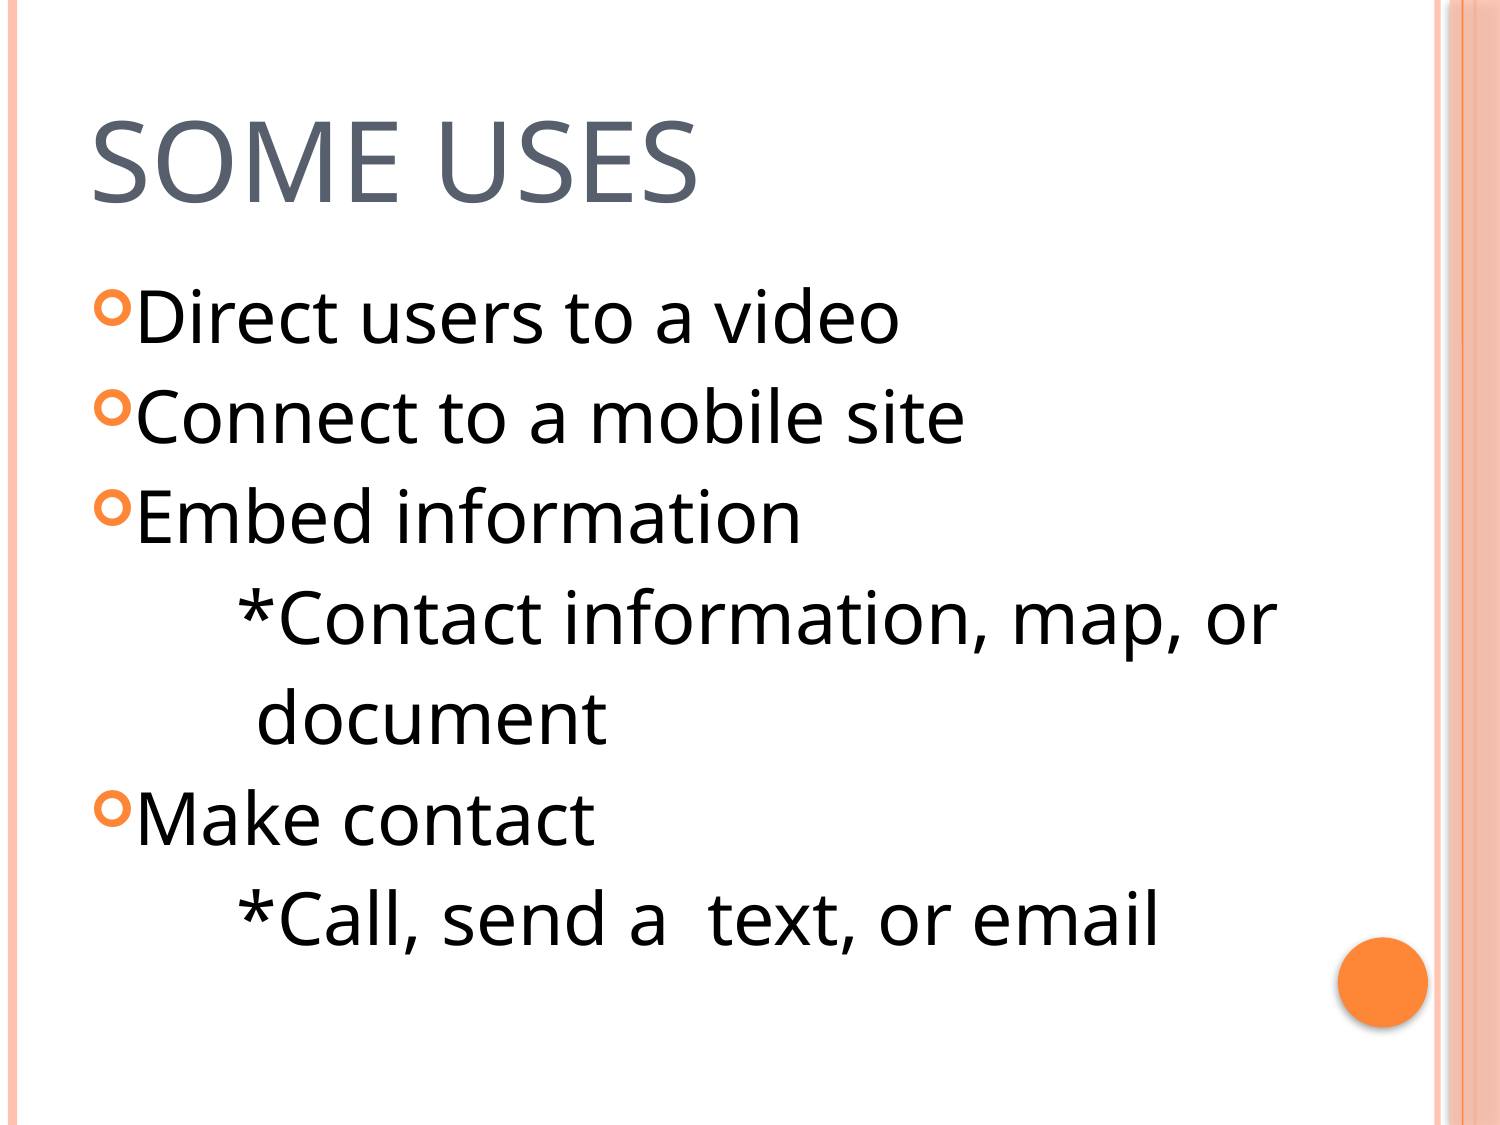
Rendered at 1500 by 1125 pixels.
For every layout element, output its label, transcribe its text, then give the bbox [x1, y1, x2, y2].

list Direct users to a video Connect to a mobile site Embed information *Contact information, map, or document Make contact *Call, send a text, or email [75, 262, 1300, 1062]
title Some uses [75, 45, 1300, 233]
